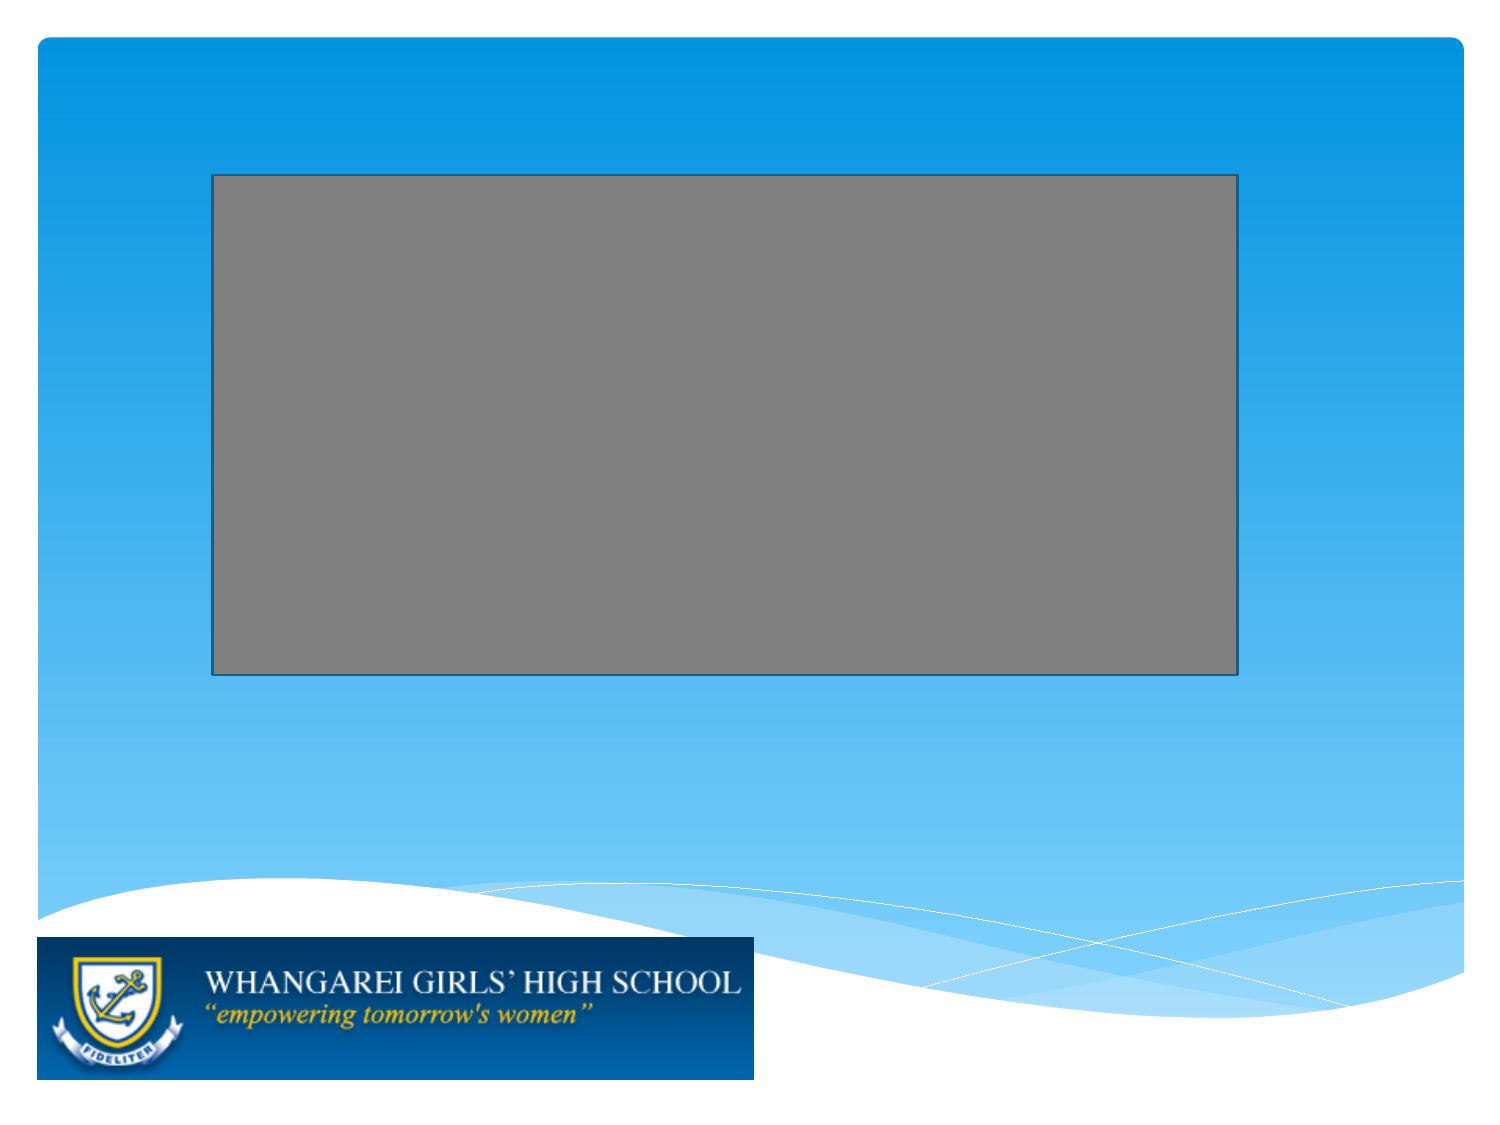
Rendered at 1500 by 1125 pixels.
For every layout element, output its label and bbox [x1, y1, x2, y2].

text_box [211, 174, 1239, 676]
picture [37, 937, 754, 1080]
